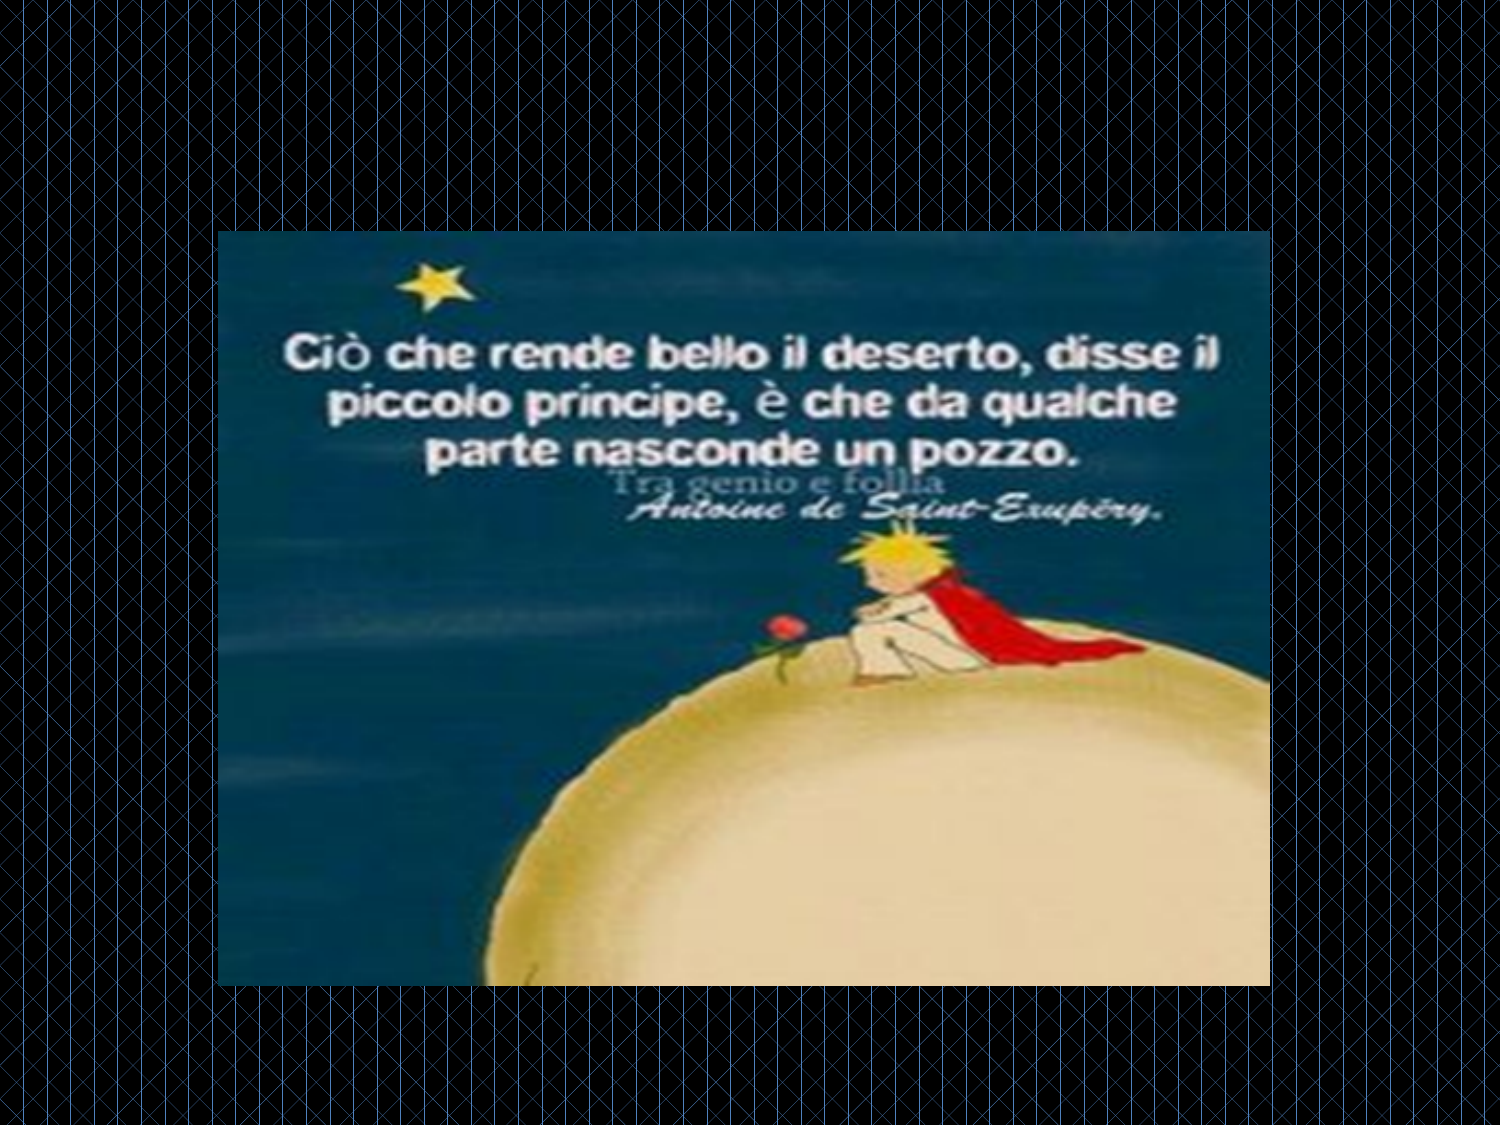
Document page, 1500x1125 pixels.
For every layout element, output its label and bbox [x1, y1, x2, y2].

list [218, 231, 1270, 987]
